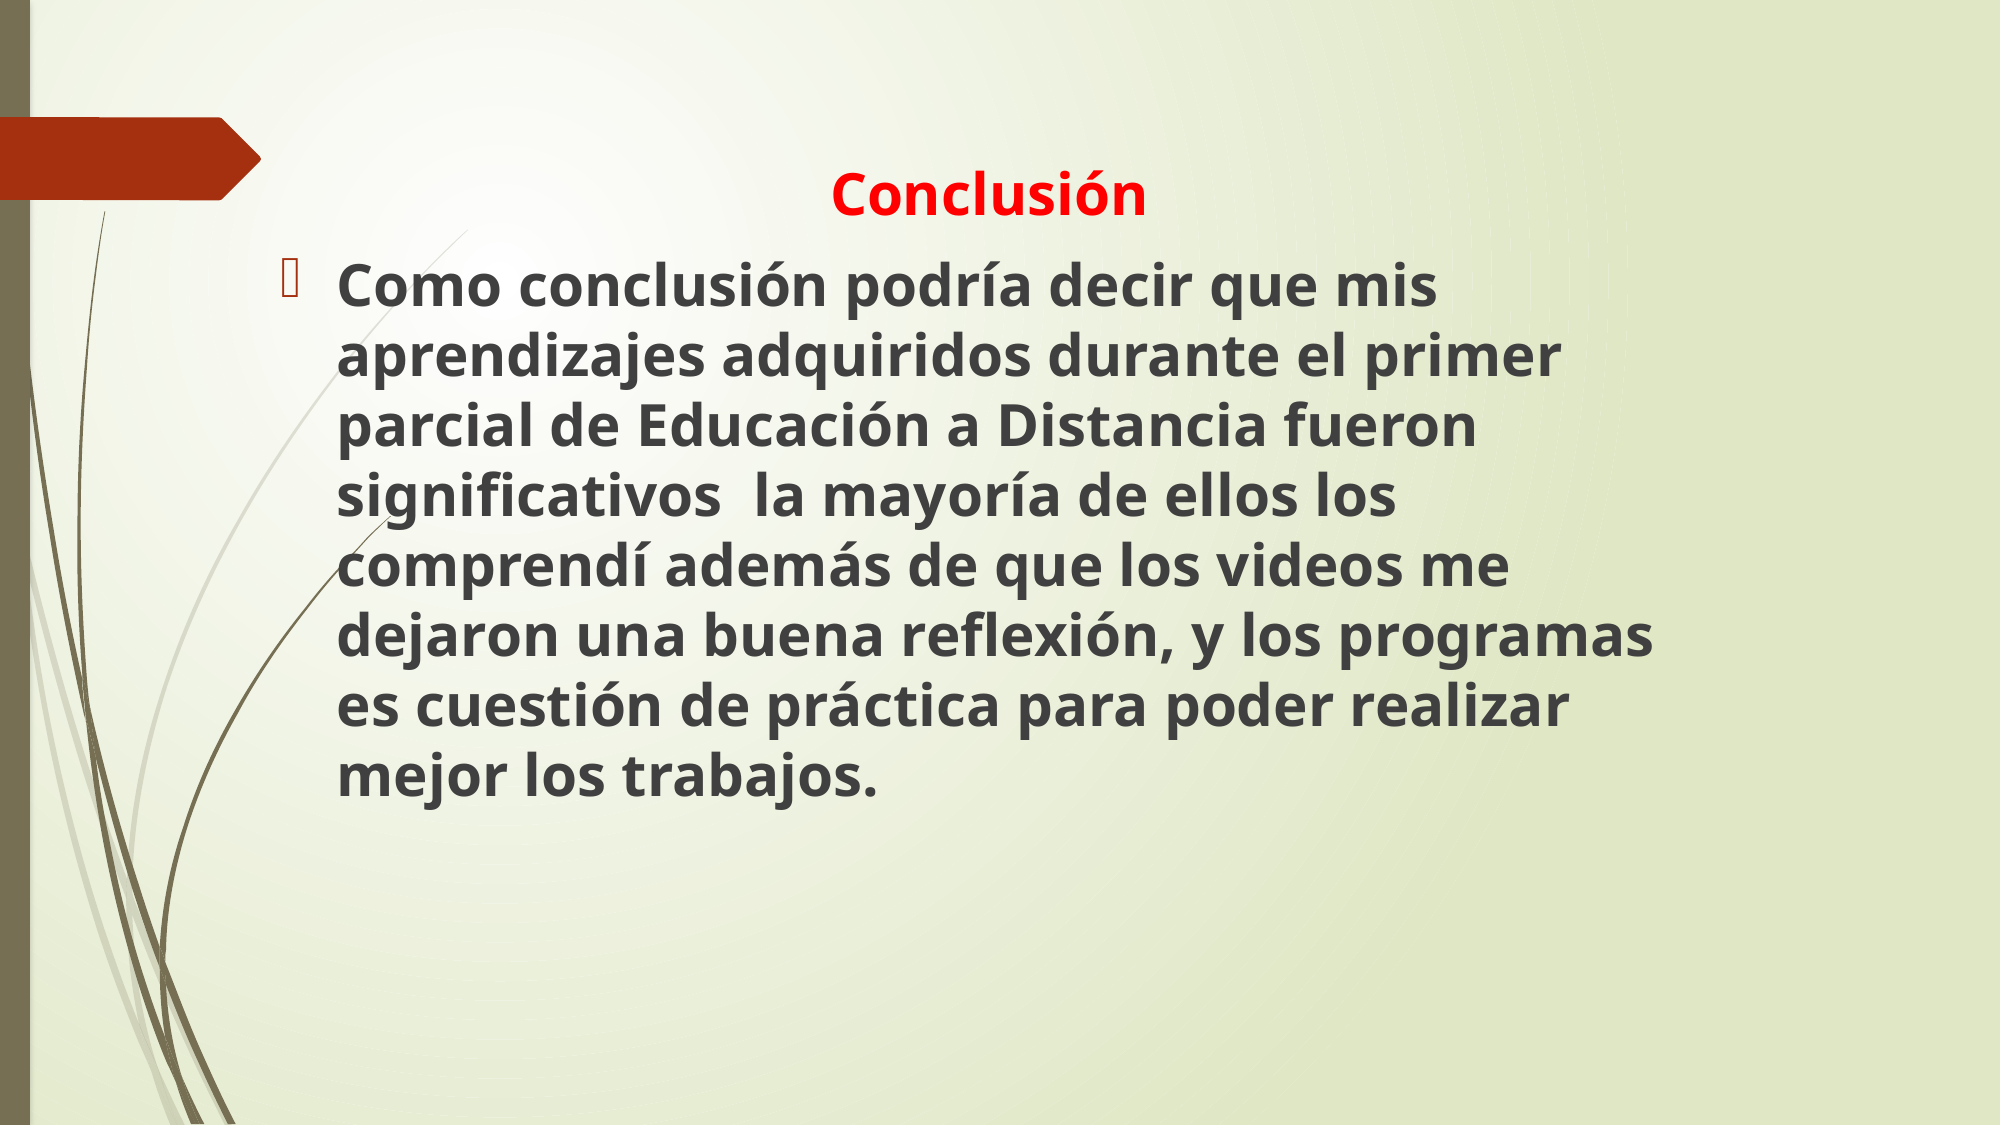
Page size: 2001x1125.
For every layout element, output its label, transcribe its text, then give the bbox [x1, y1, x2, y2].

list Conclusión Como conclusión podría decir que mis aprendizajes adquiridos durante el primer parcial de Educación a Distancia fueron significativos la mayoría de ellos los comprendí además de que los videos me dejaron una buena reflexión, y los programas es cuestión de práctica para poder realizar mejor los trabajos. [265, 149, 1728, 770]
